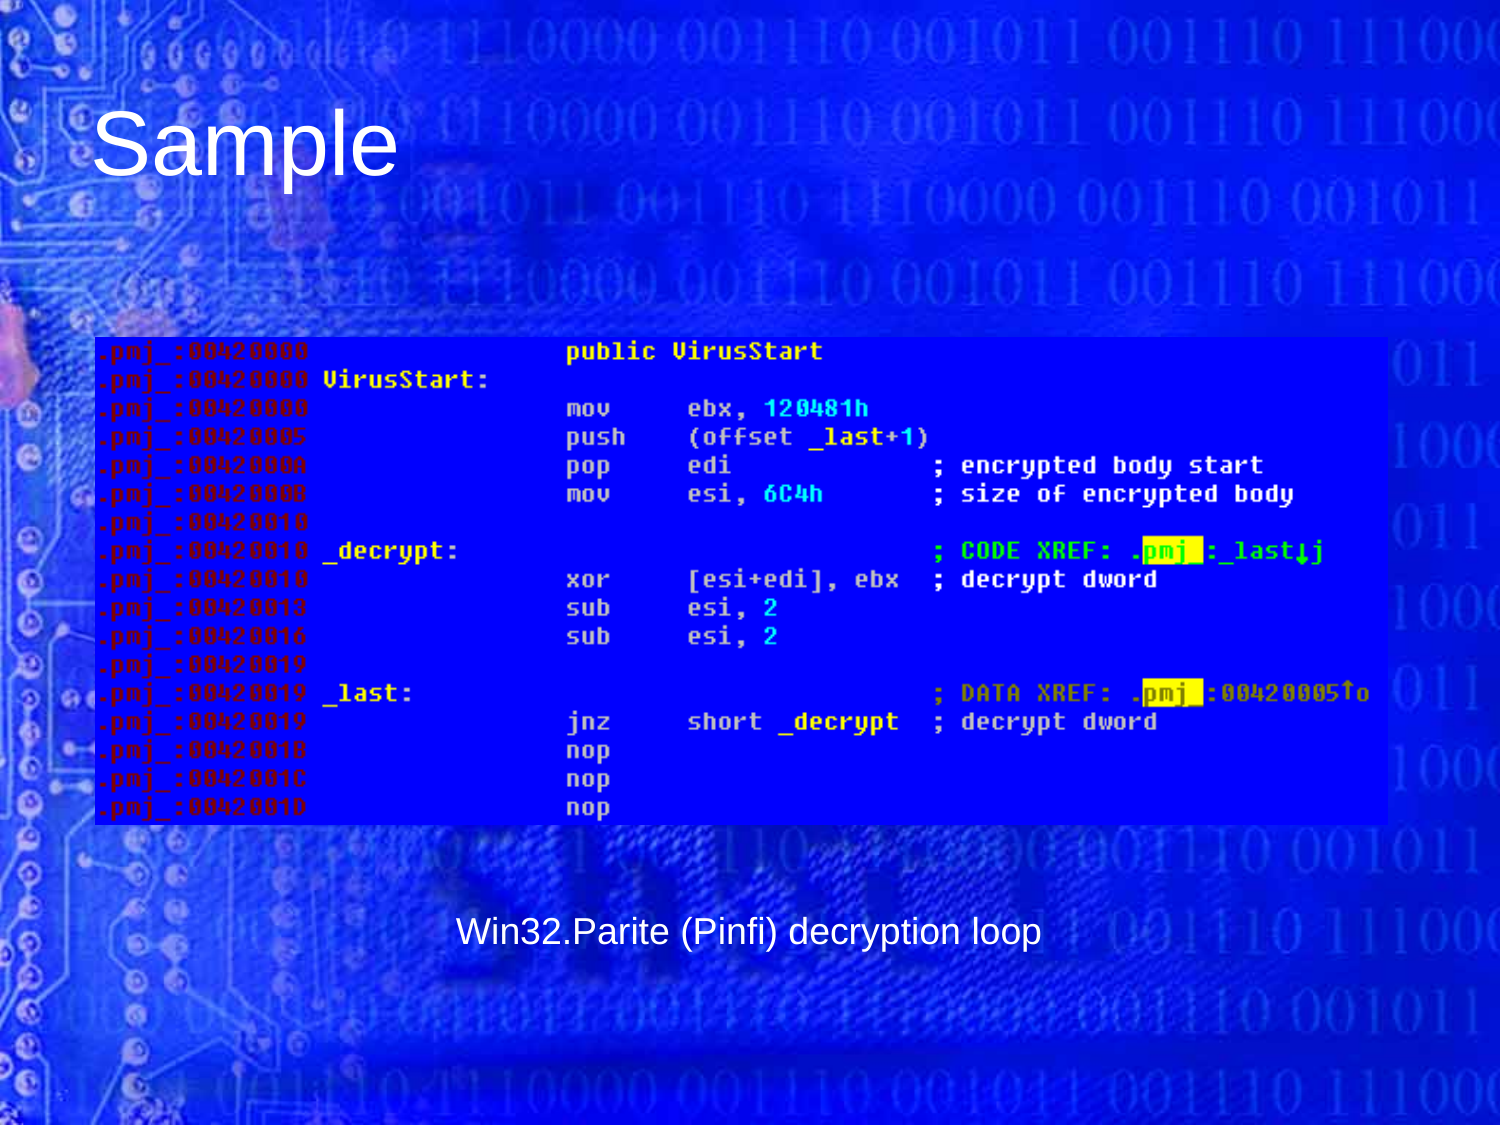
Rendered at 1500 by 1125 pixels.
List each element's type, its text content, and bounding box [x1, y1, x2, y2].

text_box Win32.Parite (Pinfi) decryption loop [441, 899, 1058, 960]
picture [0, 0, 1500, 1125]
title Sample [74, 44, 1426, 233]
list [95, 337, 1388, 826]
